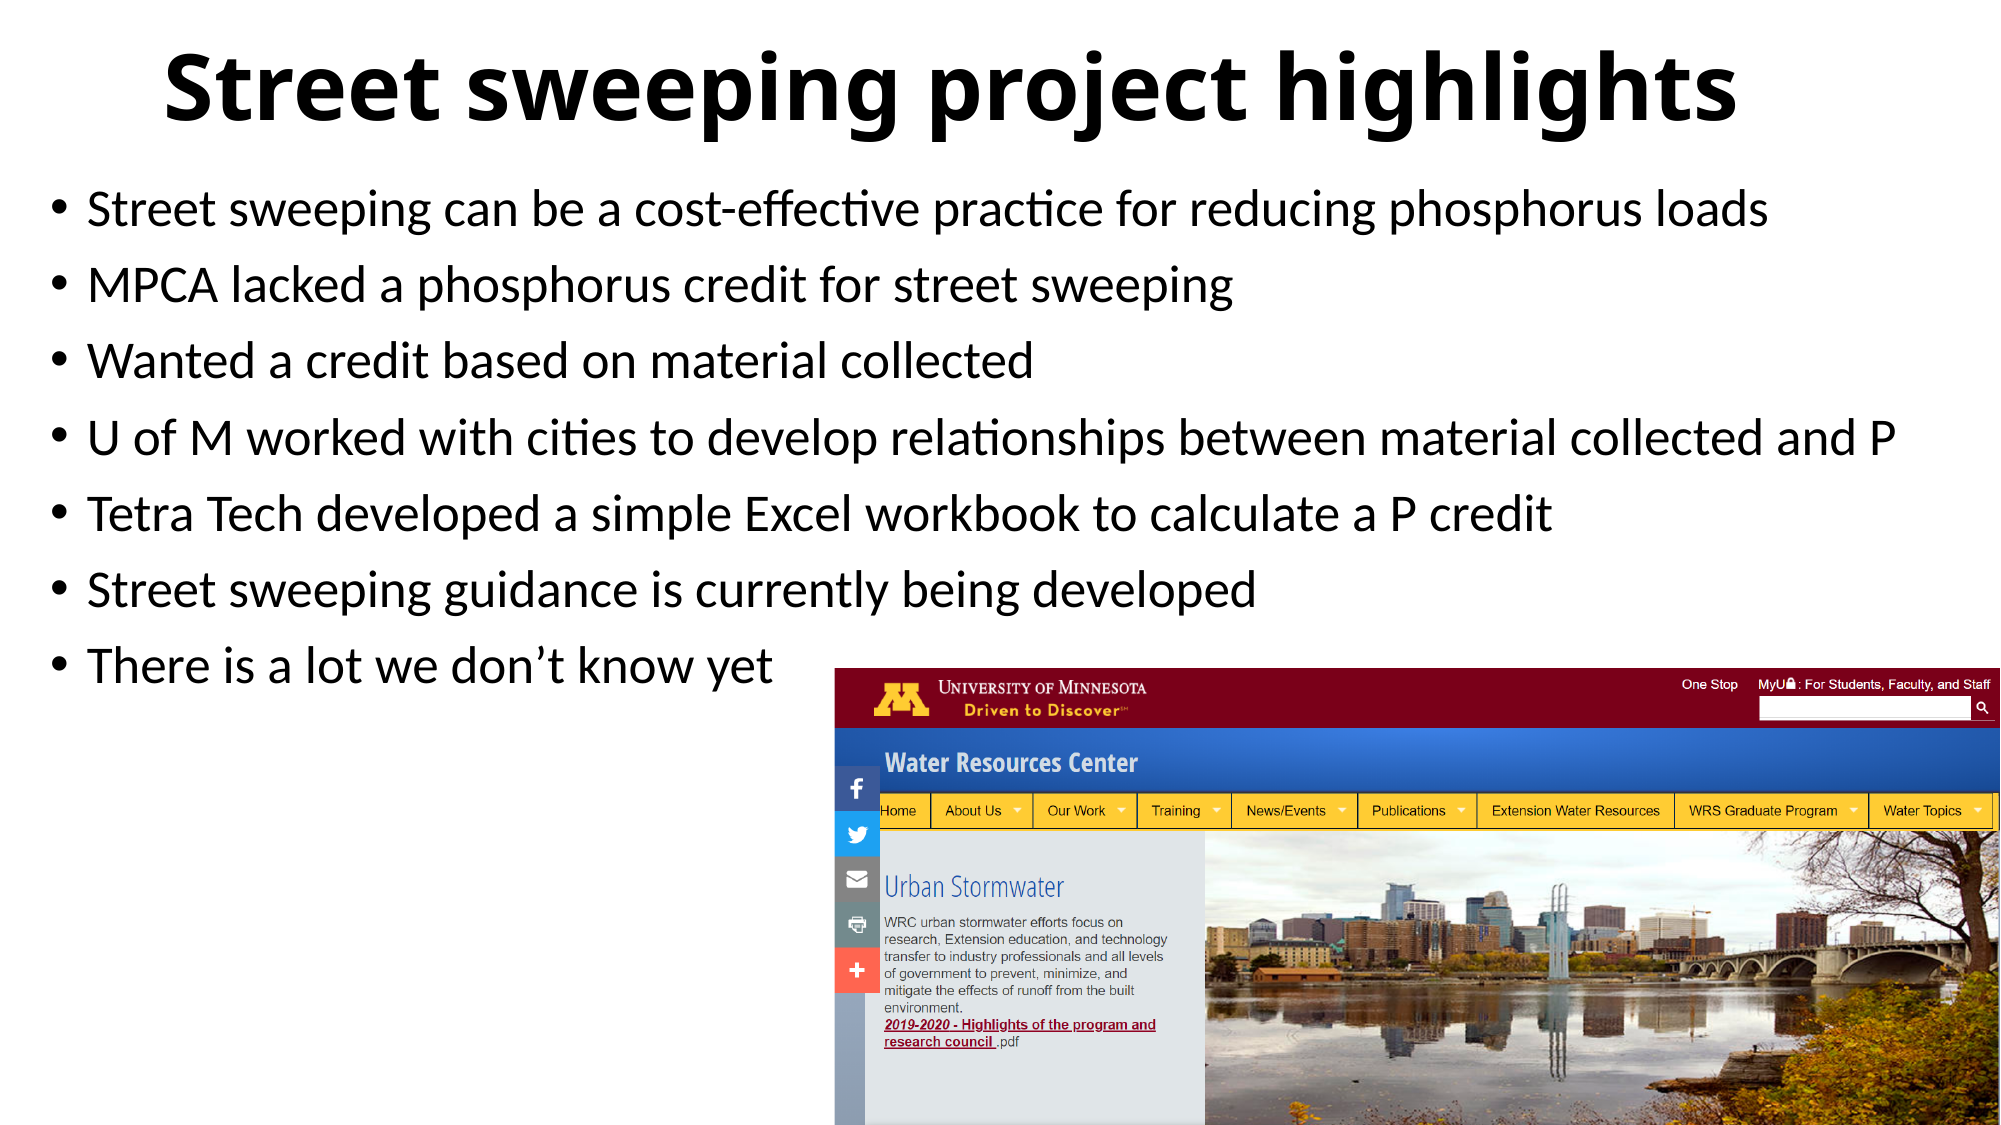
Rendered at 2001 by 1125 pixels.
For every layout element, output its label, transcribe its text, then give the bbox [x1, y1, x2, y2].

picture [834, 668, 2000, 1125]
list Street sweeping can be a cost-effective practice for reducing phosphorus loads MPCA lacked a phosphorus credit for street sweeping Wanted a credit based on material collected U of M worked with cities to develop relationships between material collected and P Tetra Tech developed a simple Excel workbook to calculate a P credit Street sweeping guidance is currently being developed There is a lot we don’t know yet [35, 173, 1972, 711]
title Street sweeping project highlights [148, 26, 1874, 156]
